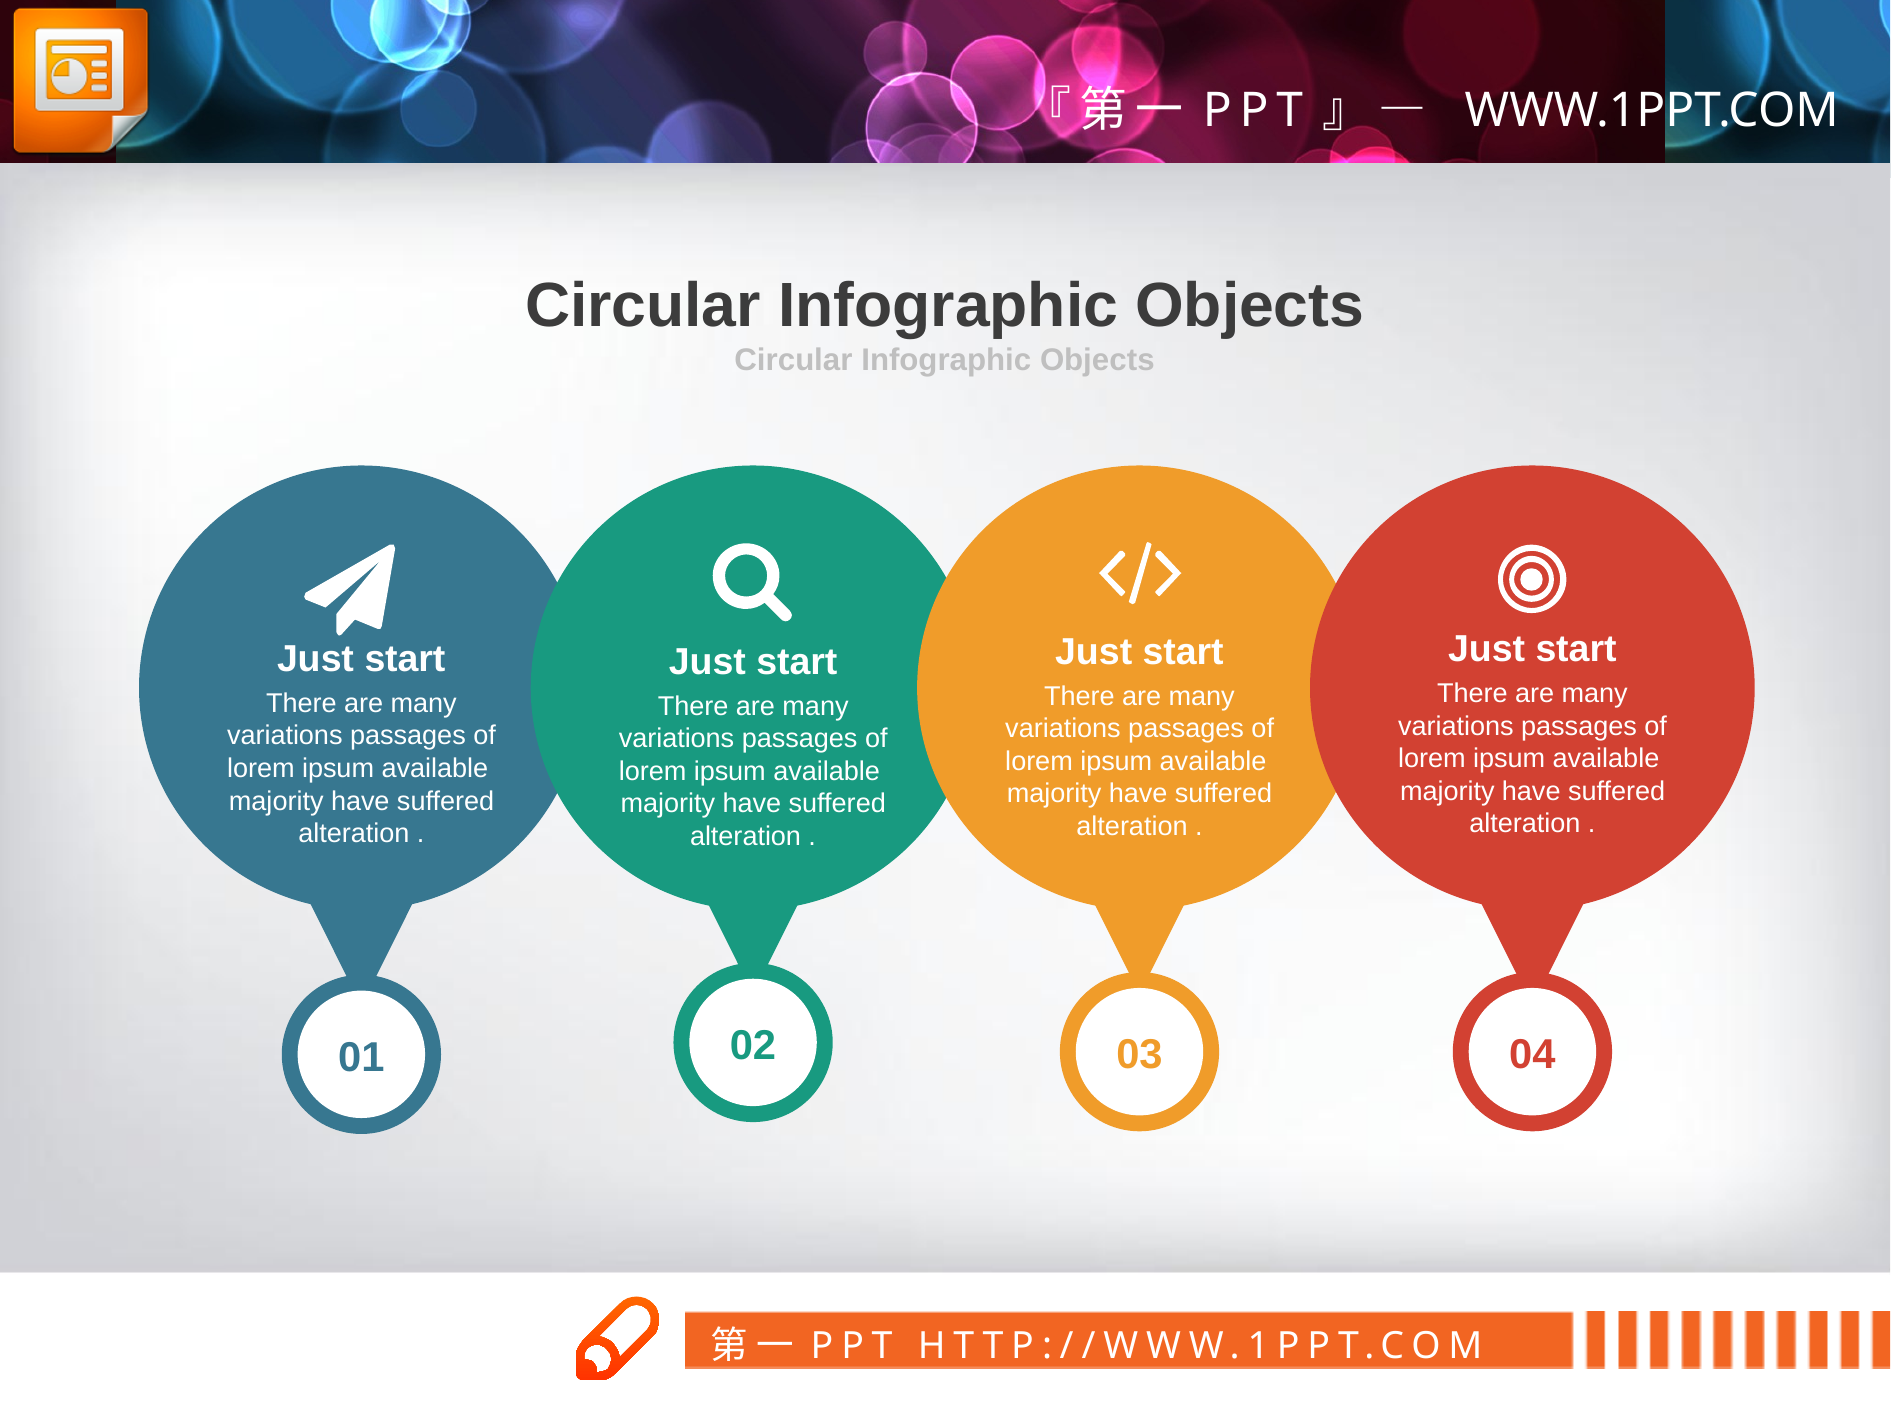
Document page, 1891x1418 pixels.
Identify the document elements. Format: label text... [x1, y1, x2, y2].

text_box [916, 465, 1307, 995]
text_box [530, 465, 914, 995]
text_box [1396, 623, 1669, 840]
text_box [138, 465, 584, 1007]
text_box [673, 962, 833, 1123]
text_box Circular Infographic Objects [362, 264, 1528, 338]
text_box Circular Infographic Objects [519, 337, 1371, 380]
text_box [1309, 465, 1755, 1007]
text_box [225, 633, 498, 850]
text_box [1059, 971, 1220, 1132]
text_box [1452, 971, 1613, 1132]
picture [0, 0, 1891, 1275]
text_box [281, 974, 442, 1135]
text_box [1003, 626, 1276, 843]
picture [685, 1311, 1891, 1369]
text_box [616, 636, 890, 853]
